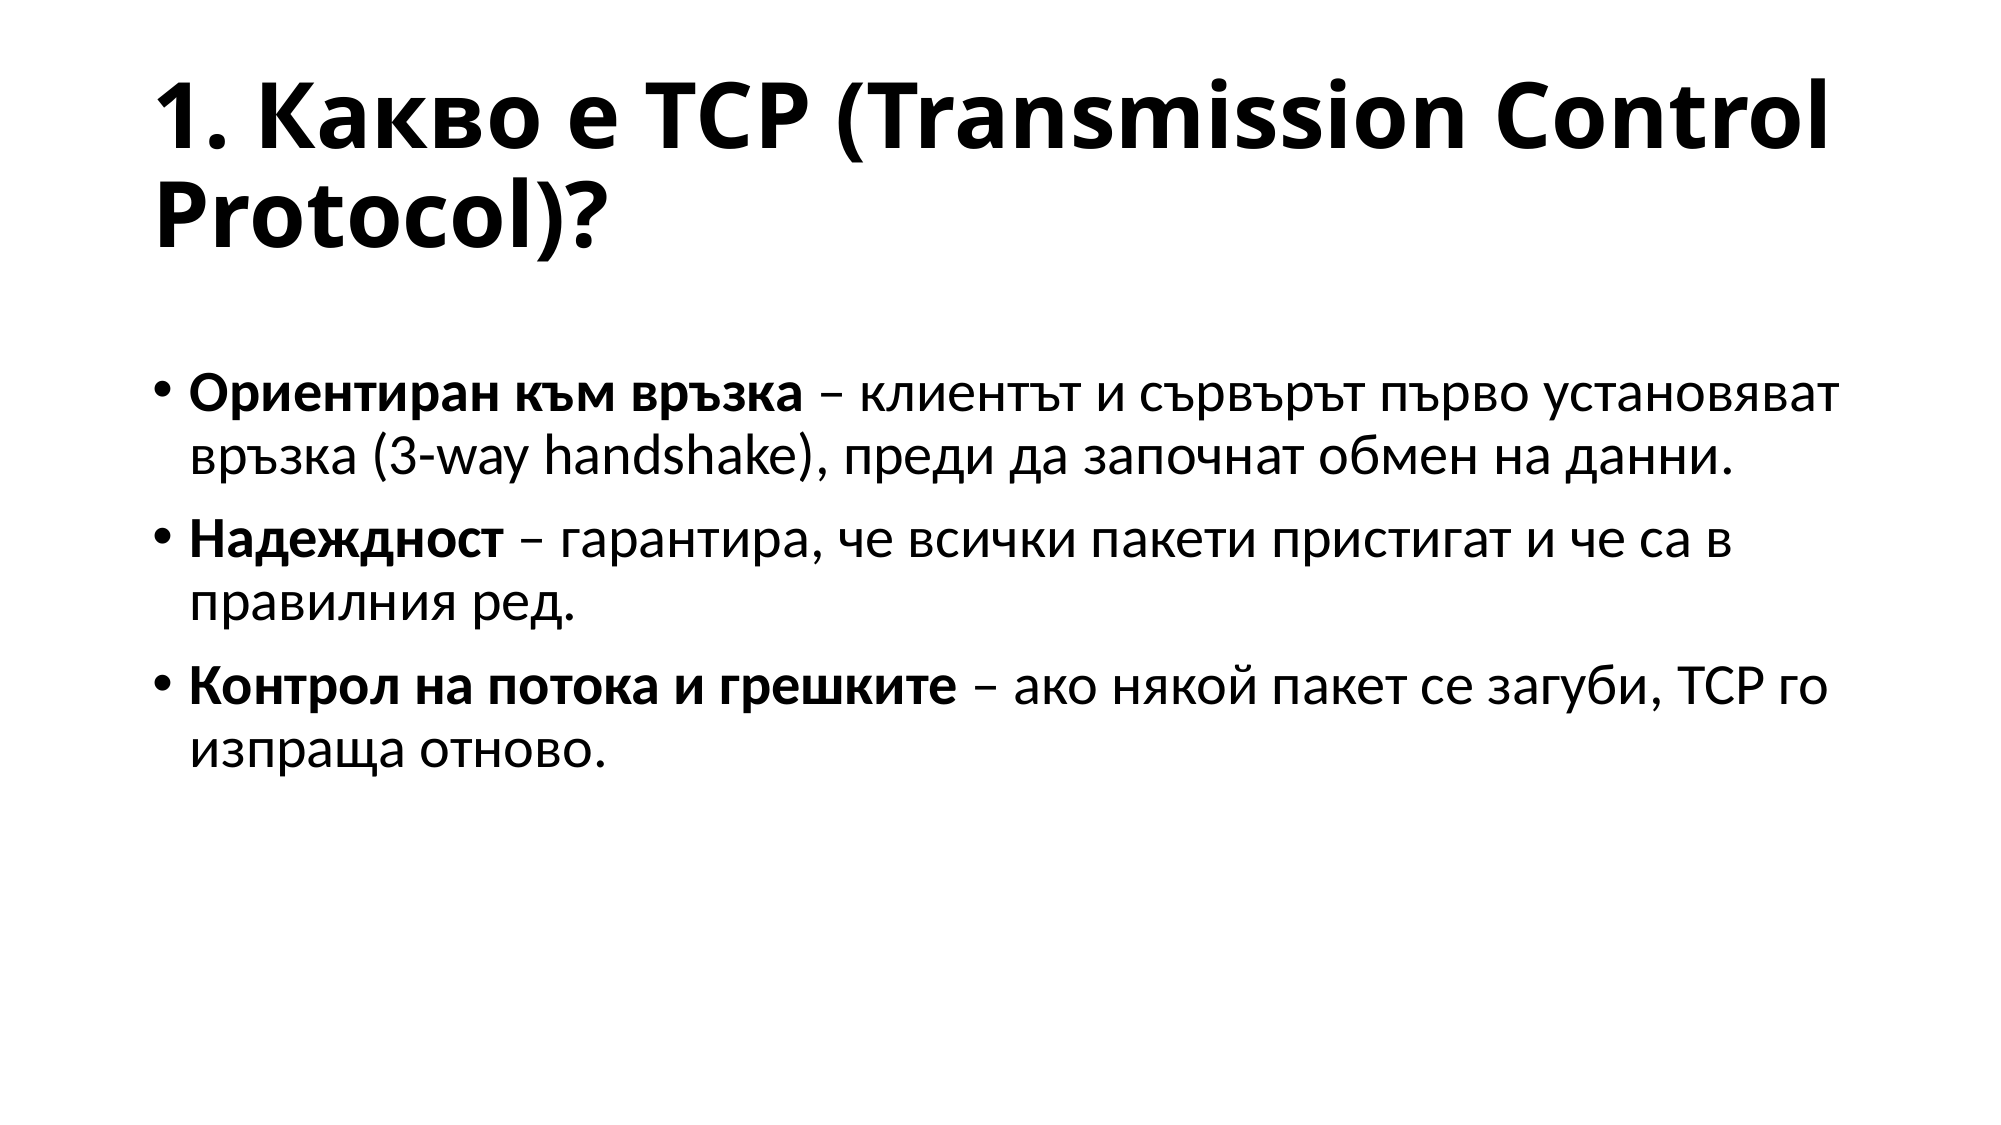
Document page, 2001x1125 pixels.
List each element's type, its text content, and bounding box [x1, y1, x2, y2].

list Ориентиран към връзка – клиентът и сървърът първо установяват връзка (3-way handshake), преди да започнат обмен на данни. Надеждност – гарантира, че всички пакети пристигат и че са в правилния ред. Контрол на потока и грешките – ако някой пакет се загуби, TCP го изпраща отново. [137, 353, 1863, 1068]
title 1. Какво е TCP (Transmission Control Protocol)? [137, 59, 1922, 278]
